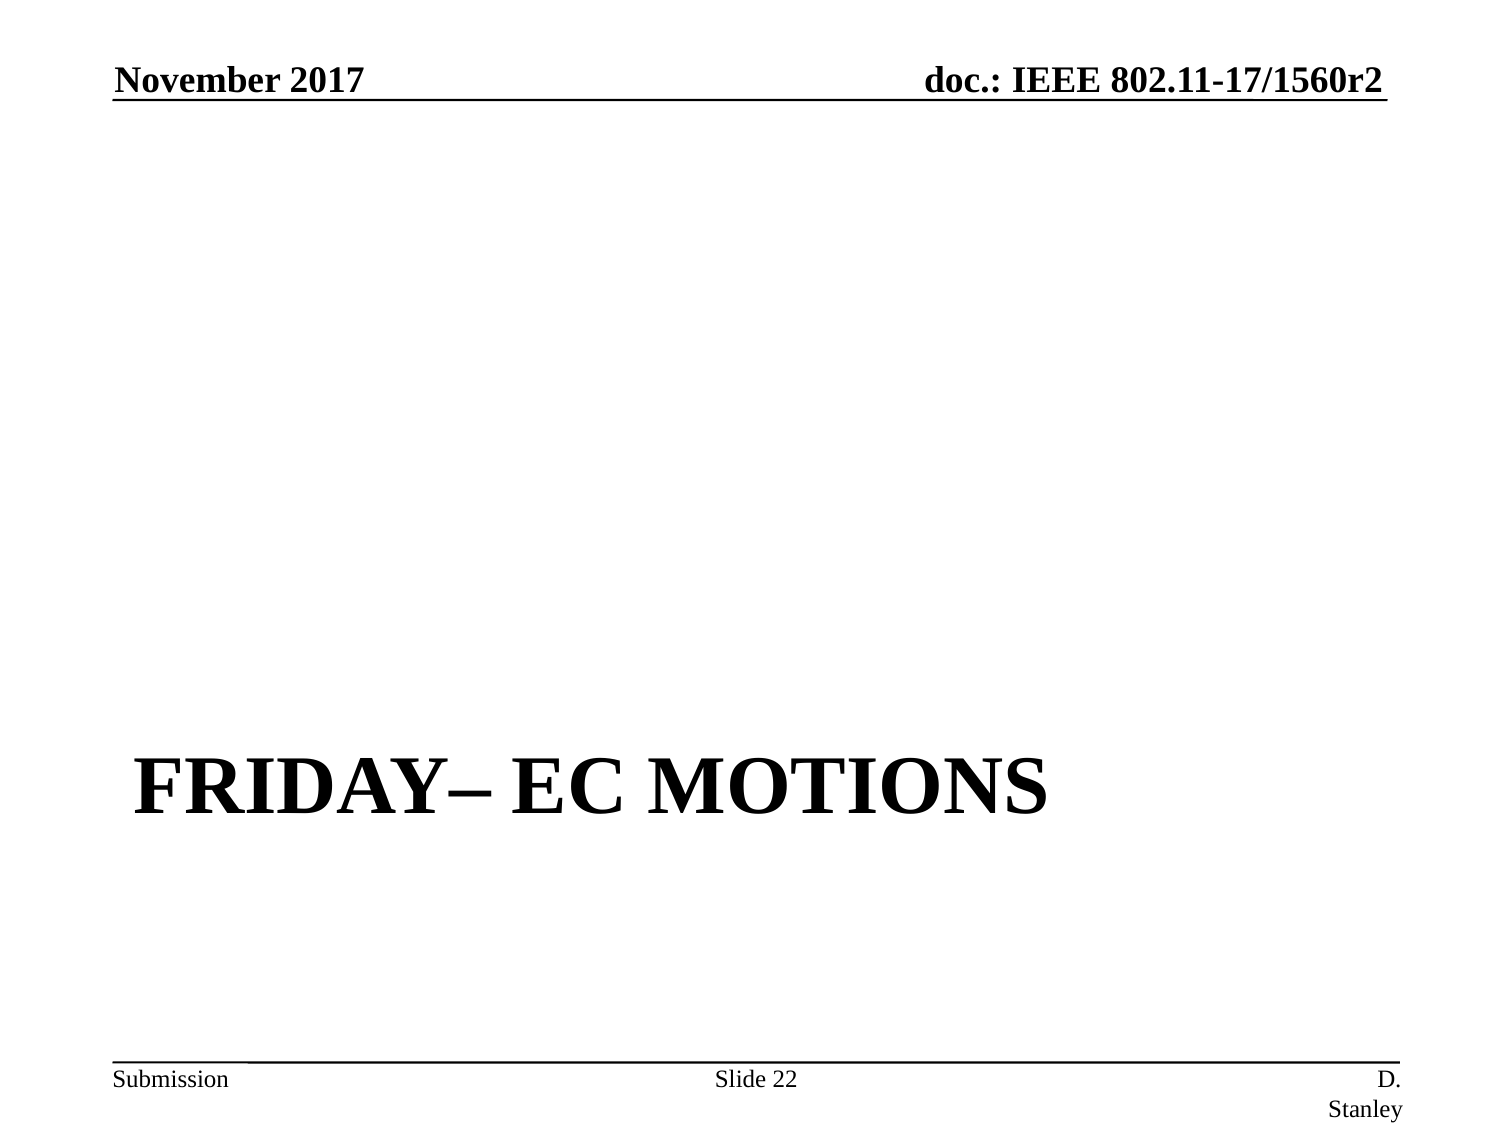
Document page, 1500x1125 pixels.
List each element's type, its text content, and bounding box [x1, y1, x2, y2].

title Friday– EC Motions [118, 722, 1394, 947]
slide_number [114, 54, 374, 101]
slide_number Slide 22 [712, 1061, 800, 1093]
footer D. Stanley, HP Enterprise [1324, 1061, 1402, 1093]
